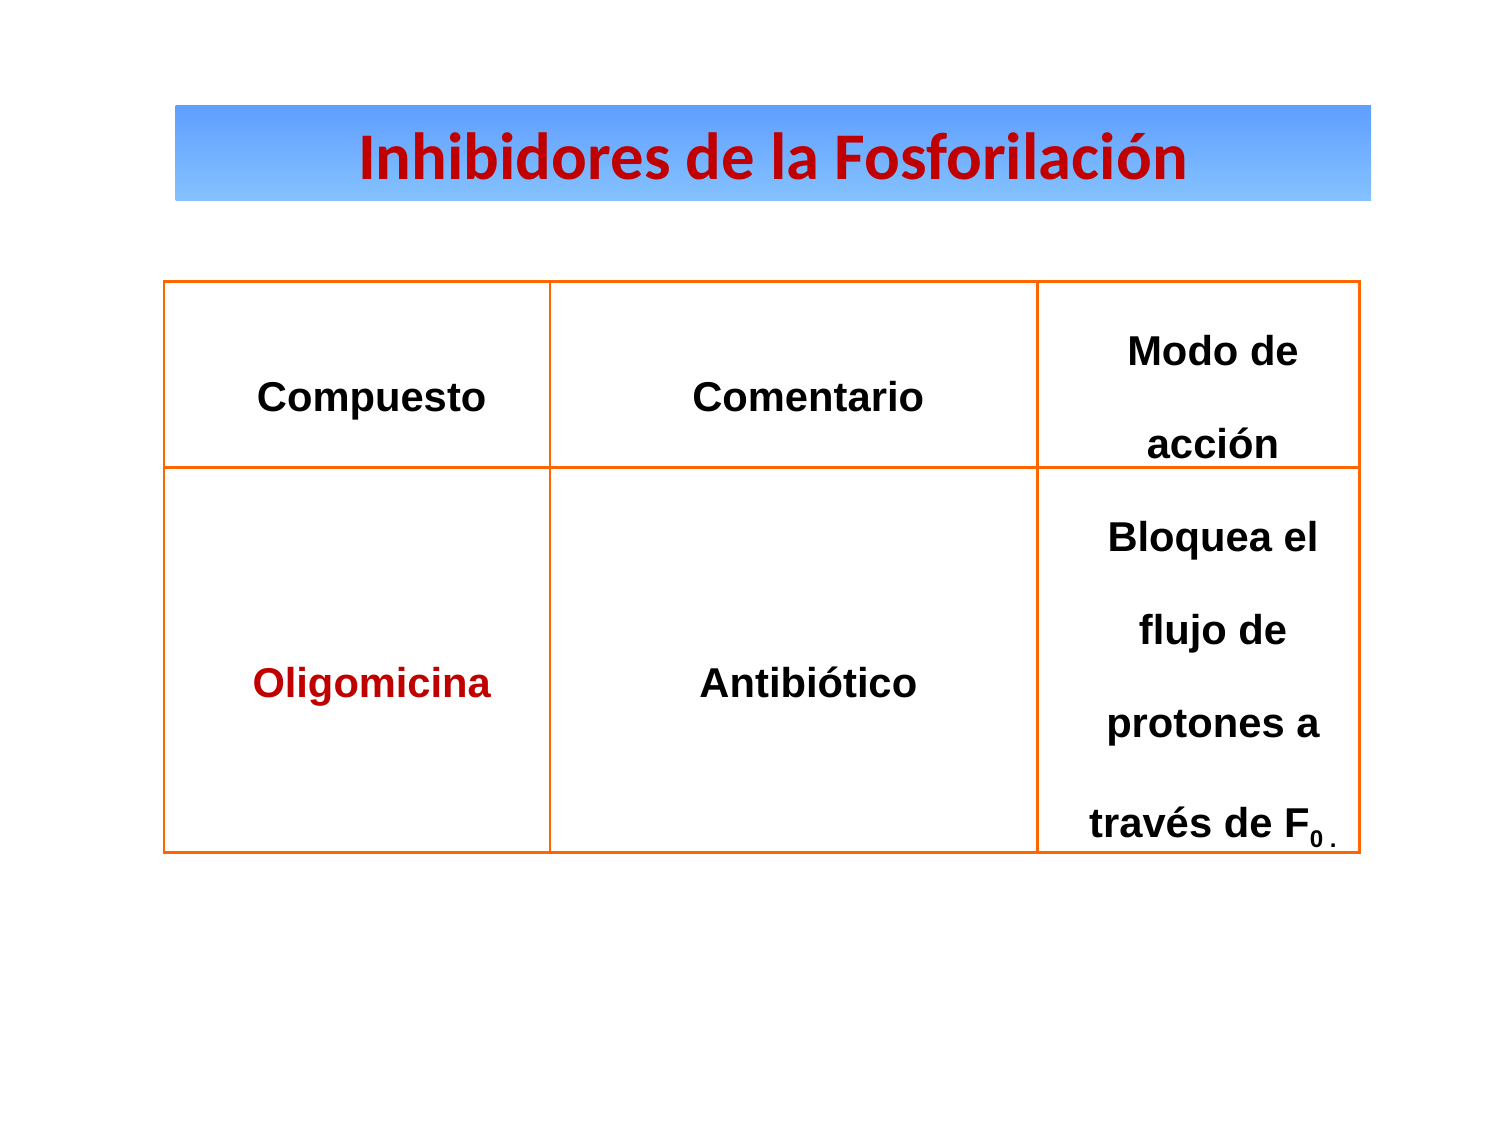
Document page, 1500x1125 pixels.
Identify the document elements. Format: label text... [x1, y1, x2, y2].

table_cell Oligomicina [165, 469, 549, 851]
table_cell Bloquea el flujo de protones a través de F0 . [1039, 469, 1358, 851]
table_header Compuesto [165, 283, 549, 466]
table_cell Antibiótico [551, 469, 1036, 851]
text_box Inhibidores de la Fosforilación [175, 105, 1372, 201]
table_header Modo de acción [1039, 283, 1358, 466]
table_header Comentario [551, 283, 1036, 466]
